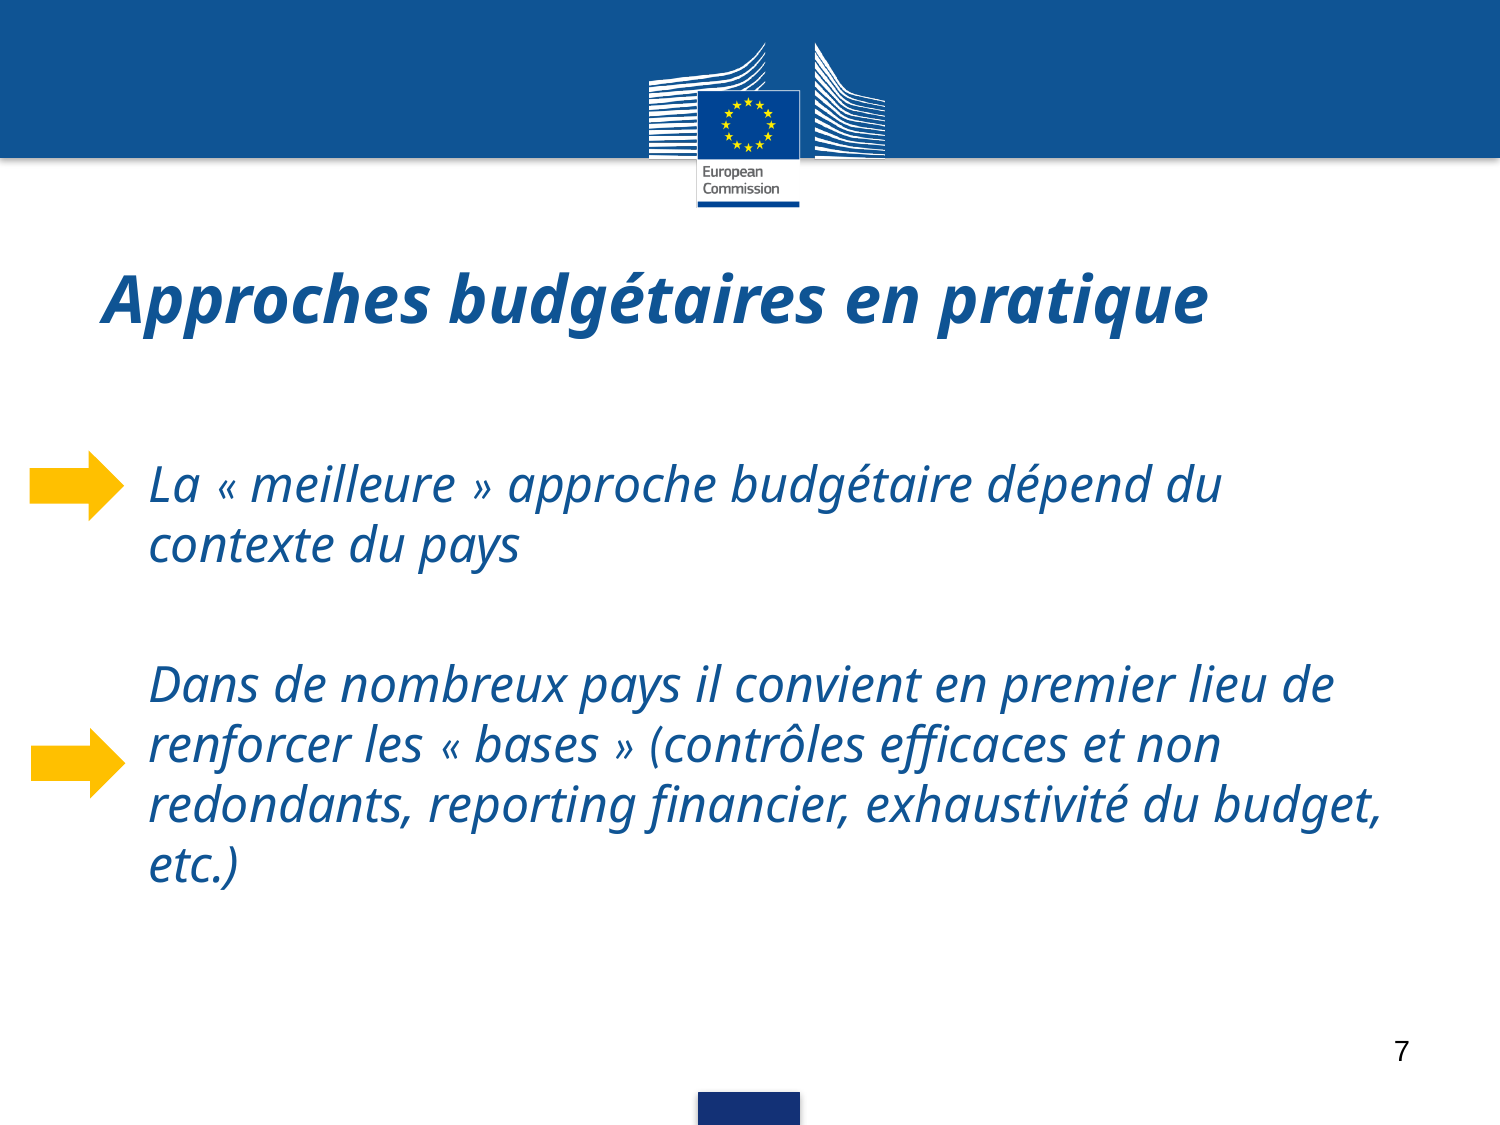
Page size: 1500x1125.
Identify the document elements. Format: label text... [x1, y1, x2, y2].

text_box [31, 727, 126, 799]
picture [649, 42, 885, 208]
list La « meilleure » approche budgétaire dépend du contexte du pays Dans de nombreux pays il convient en premier lieu de renforcer les « bases » (contrôles efficaces et non redondants, reporting financier, exhaustivité du budget, etc.) [76, 385, 1432, 997]
title Approches budgétaires en pratique [88, 231, 1367, 363]
text_box [29, 450, 125, 522]
slide_number 7 [1074, 1024, 1426, 1103]
